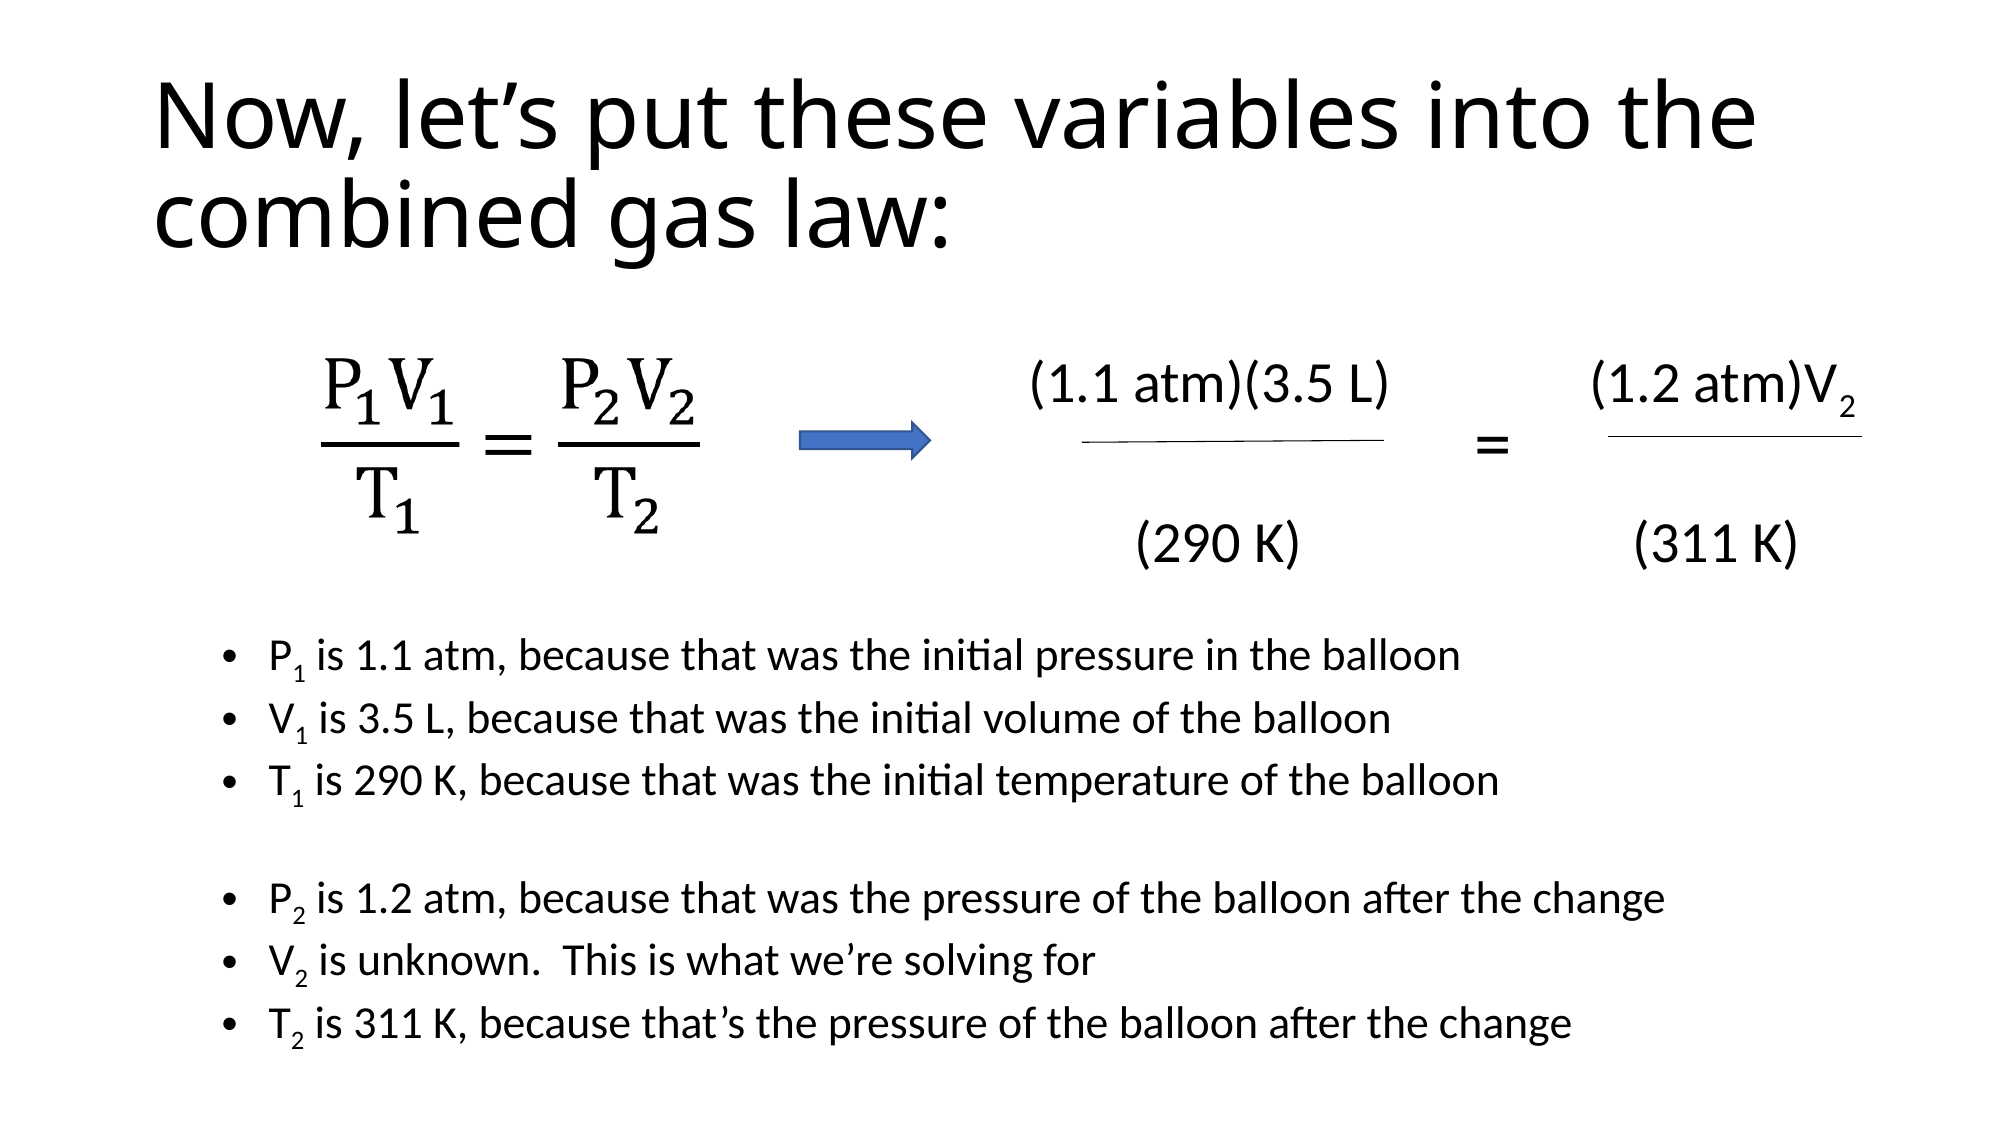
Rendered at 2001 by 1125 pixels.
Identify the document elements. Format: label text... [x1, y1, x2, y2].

text_box P1 is 1.1 atm, because that was the initial pressure in the balloon V1 is 3.5 L, because that was the initial volume of the balloon T1 is 290 K, because that was the initial temperature of the balloon P2 is 1.2 atm, because that was the pressure of the balloon after the change V2 is unknown. This is what we’re solving for T2 is 311 K, because that’s the pressure of the balloon after the change [206, 562, 1793, 1063]
text_box [798, 420, 932, 461]
text_box = [1459, 387, 1590, 492]
title Now, let’s put these variables into the combined gas law: [137, 59, 1863, 278]
text_box (1.1 atm)(3.5 L) (1.2 atm)V2 (290 K) (311 K) [1013, 337, 1945, 582]
picture [293, 341, 727, 540]
